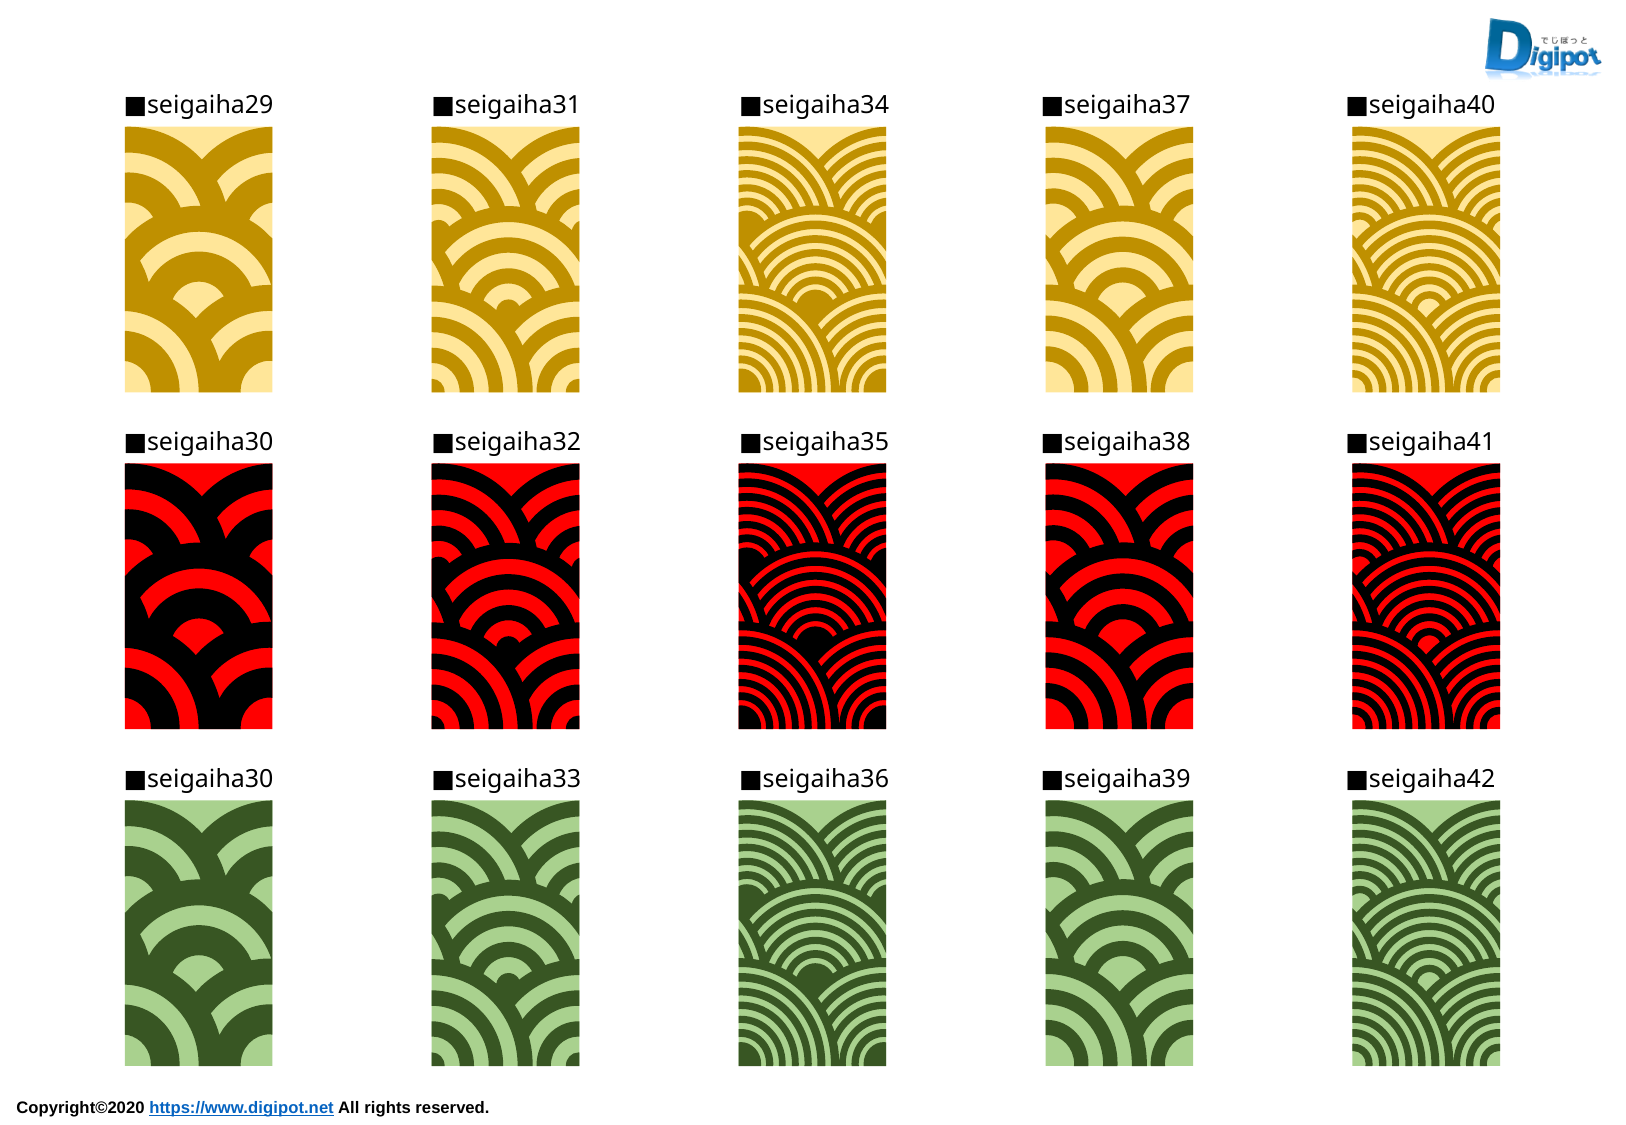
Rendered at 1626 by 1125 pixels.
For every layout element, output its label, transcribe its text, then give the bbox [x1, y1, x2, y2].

text_box ■seigaiha41 [1330, 418, 1511, 463]
text_box ■seigaiha40 [1330, 81, 1511, 126]
text_box ■seigaiha34 [724, 81, 905, 126]
text_box ■seigaiha33 [416, 755, 597, 800]
text_box ■seigaiha39 [1025, 755, 1206, 800]
picture [1485, 18, 1602, 82]
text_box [1352, 126, 1501, 393]
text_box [738, 126, 887, 393]
text_box ■seigaiha42 [1330, 755, 1511, 800]
text_box ■seigaiha30 [108, 418, 289, 463]
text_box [1045, 463, 1194, 730]
text_box ■seigaiha36 [724, 755, 905, 800]
text_box ■seigaiha37 [1025, 81, 1206, 126]
text_box ■seigaiha29 [108, 81, 289, 126]
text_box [738, 463, 887, 730]
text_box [431, 126, 580, 393]
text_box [1045, 800, 1194, 1066]
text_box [431, 800, 580, 1066]
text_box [124, 126, 273, 393]
text_box ■seigaiha31 [416, 81, 597, 126]
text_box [431, 463, 580, 730]
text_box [124, 800, 273, 1066]
text_box ■seigaiha38 [1025, 418, 1206, 463]
text_box ■seigaiha35 [724, 418, 905, 463]
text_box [124, 463, 273, 730]
text_box ■seigaiha32 [416, 418, 597, 463]
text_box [1352, 800, 1501, 1066]
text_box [738, 800, 887, 1066]
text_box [1045, 126, 1194, 393]
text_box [1352, 463, 1501, 730]
text_box ■seigaiha30 [108, 755, 289, 800]
